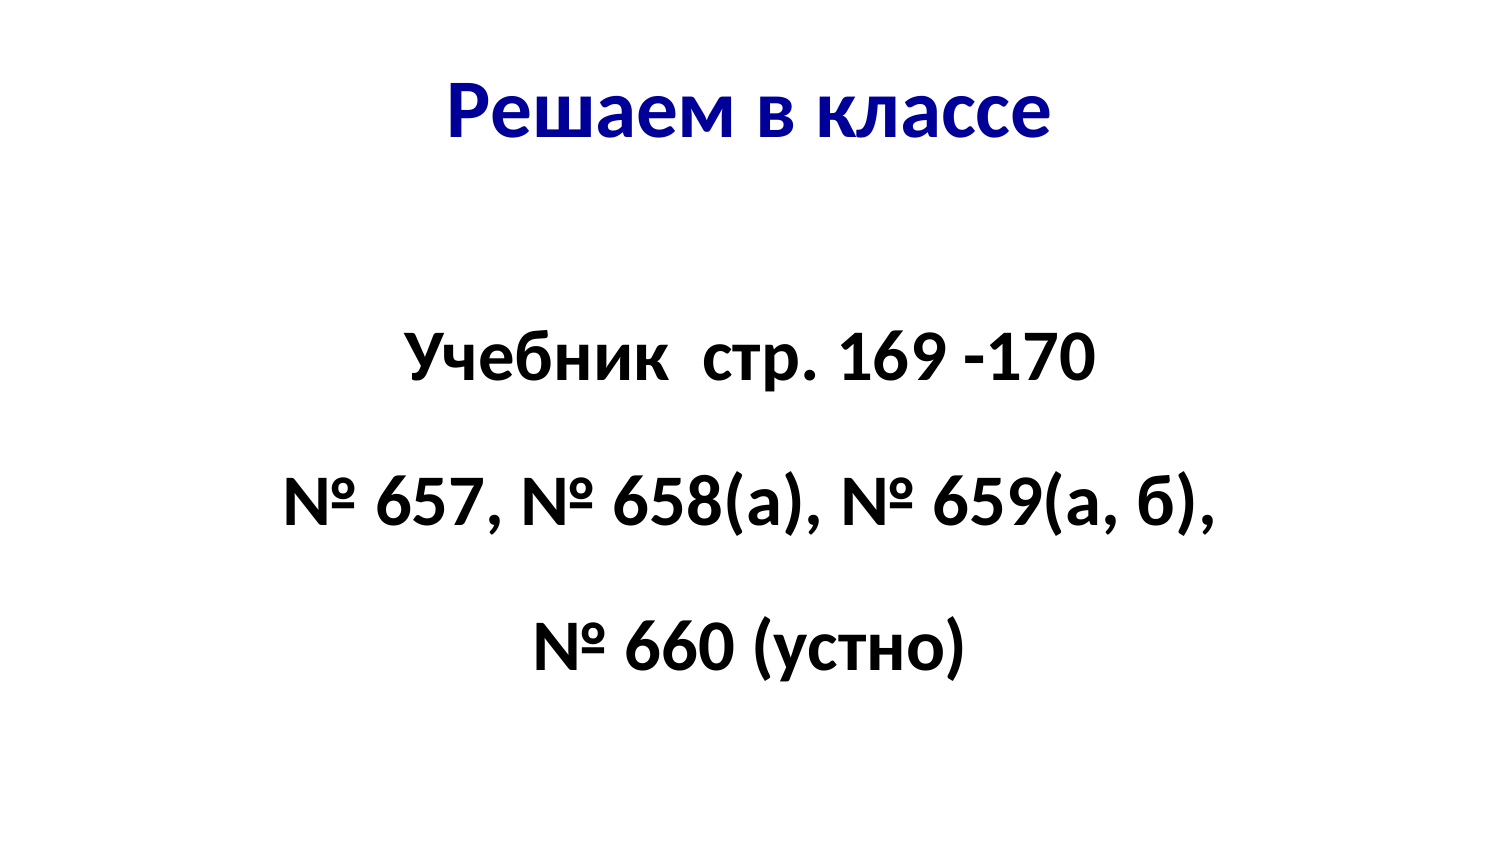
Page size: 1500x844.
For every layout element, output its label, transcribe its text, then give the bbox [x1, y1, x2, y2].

list Учебник стр. 169 -170 № 657, № 658(а), № 659(а, б), № 660 (устно) [53, 256, 1447, 694]
title Решаем в классе [75, 33, 1425, 175]
